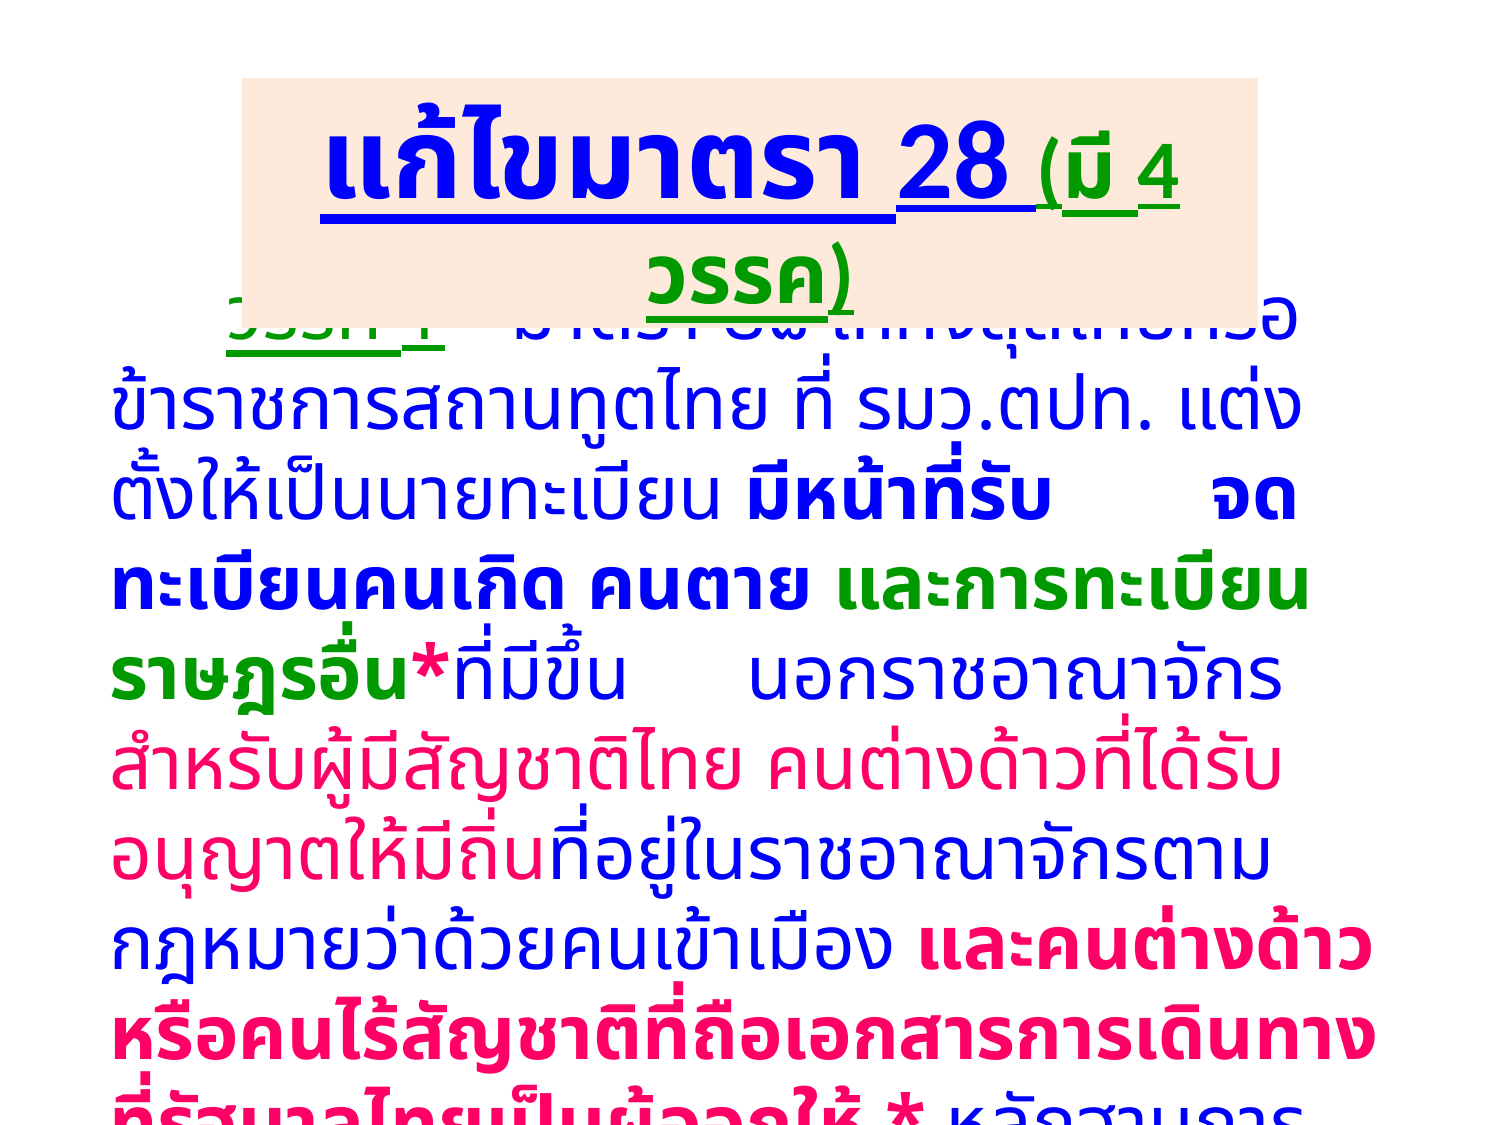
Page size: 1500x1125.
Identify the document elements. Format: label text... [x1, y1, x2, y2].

text_box แก้ไขมาตรา 28 (มี 4 วรรค) [242, 78, 1258, 328]
text_box วรรค 1 “มาตรา ๒๘ ให้กงสุลไทยหรือข้าราชการสถานทูตไทย ที่ รมว.ตปท. แต่งตั้งให้เป็นนายทะเบียน มีหน้าที่รับ จดทะเบียนคนเกิด คนตาย และการทะเบียนราษฎรอื่น*ที่มีขึ้น นอกราชอาณาจักร สำหรับผู้มีสัญชาติไทย คนต่างด้าวที่ได้รับอนุญาตให้มีถิ่นที่อยู่ในราชอาณาจักรตามกฎหมายว่าด้วยคนเข้าเมือง และคนต่างด้าว หรือคนไร้สัญชาติที่ถือเอกสารการเดินทางที่รัฐบาลไทยเป็นผู้ออกให้ * หลักฐานการจดทะเบียนคนเกิดและคนตายดังกล่าวให้ใช้เป็นสูติบัตรและมรณบัตรได้ [94, 257, 1406, 1125]
